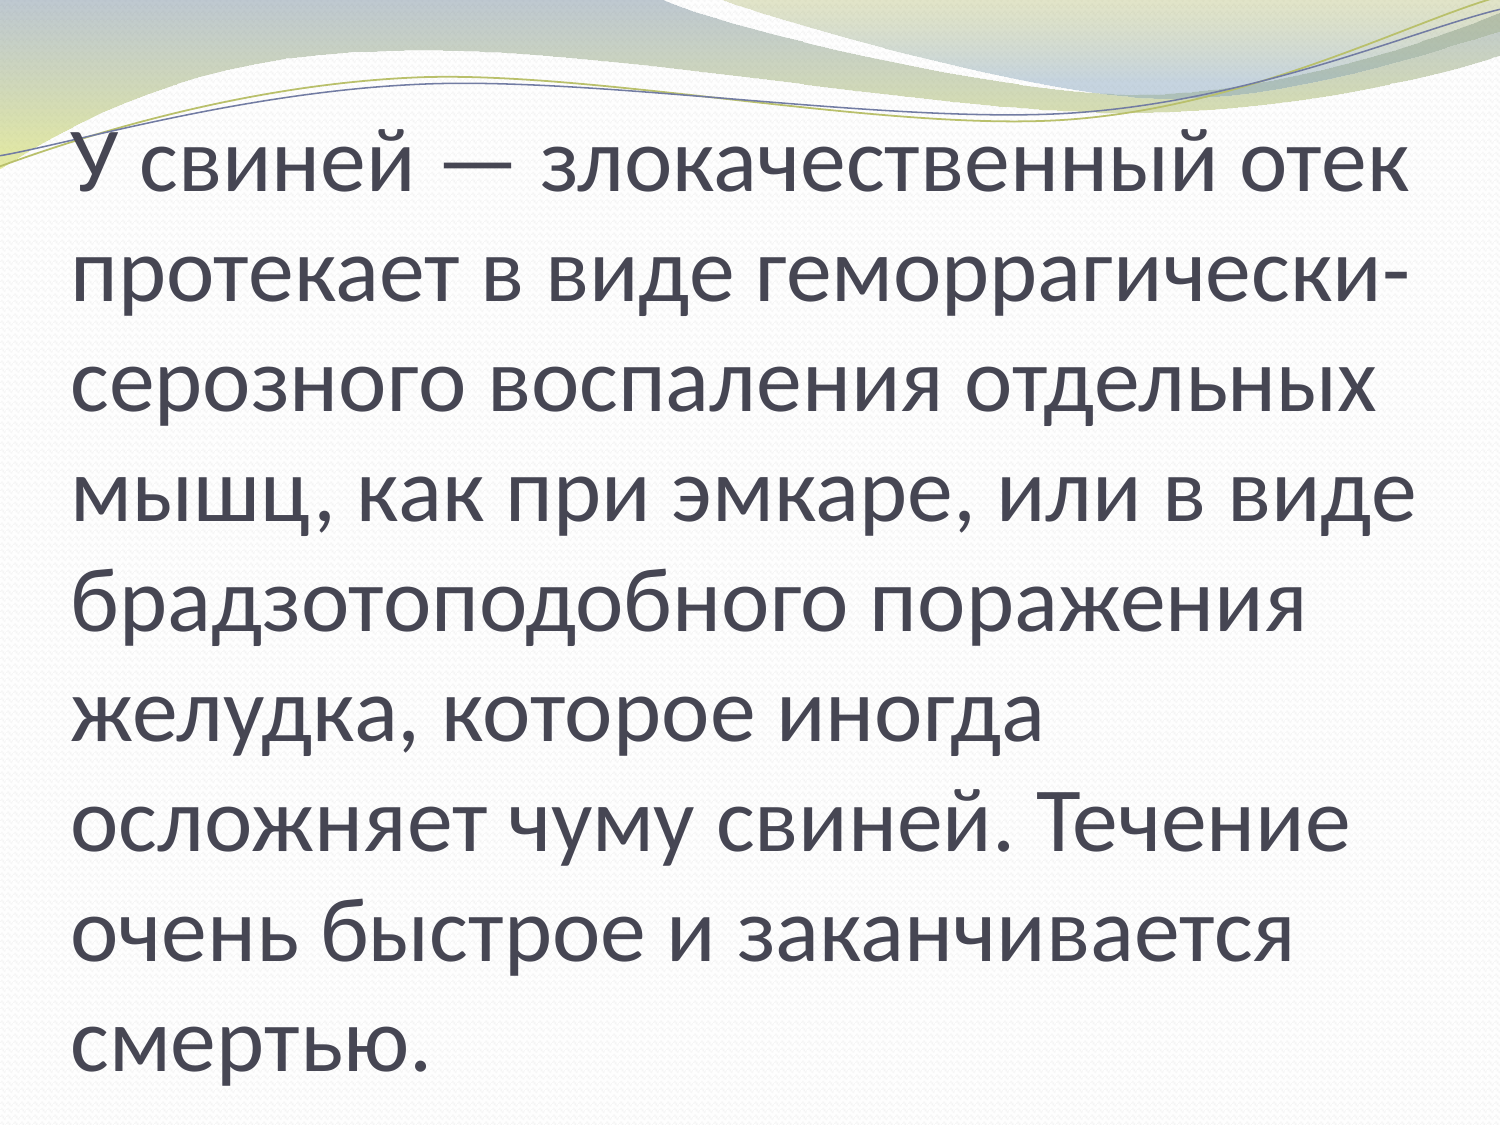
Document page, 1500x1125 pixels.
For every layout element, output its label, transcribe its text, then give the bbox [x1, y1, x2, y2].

title У свиней — злокачественный отек протекает в виде геморрагически-серозного воспаления отдельных мышц, как при эмкаре, или в виде брадзотоподобного поражения желудка, которое иногда осложняет чуму свиней. Течение очень быстрое и заканчивается смертью. [70, 902, 1433, 1090]
